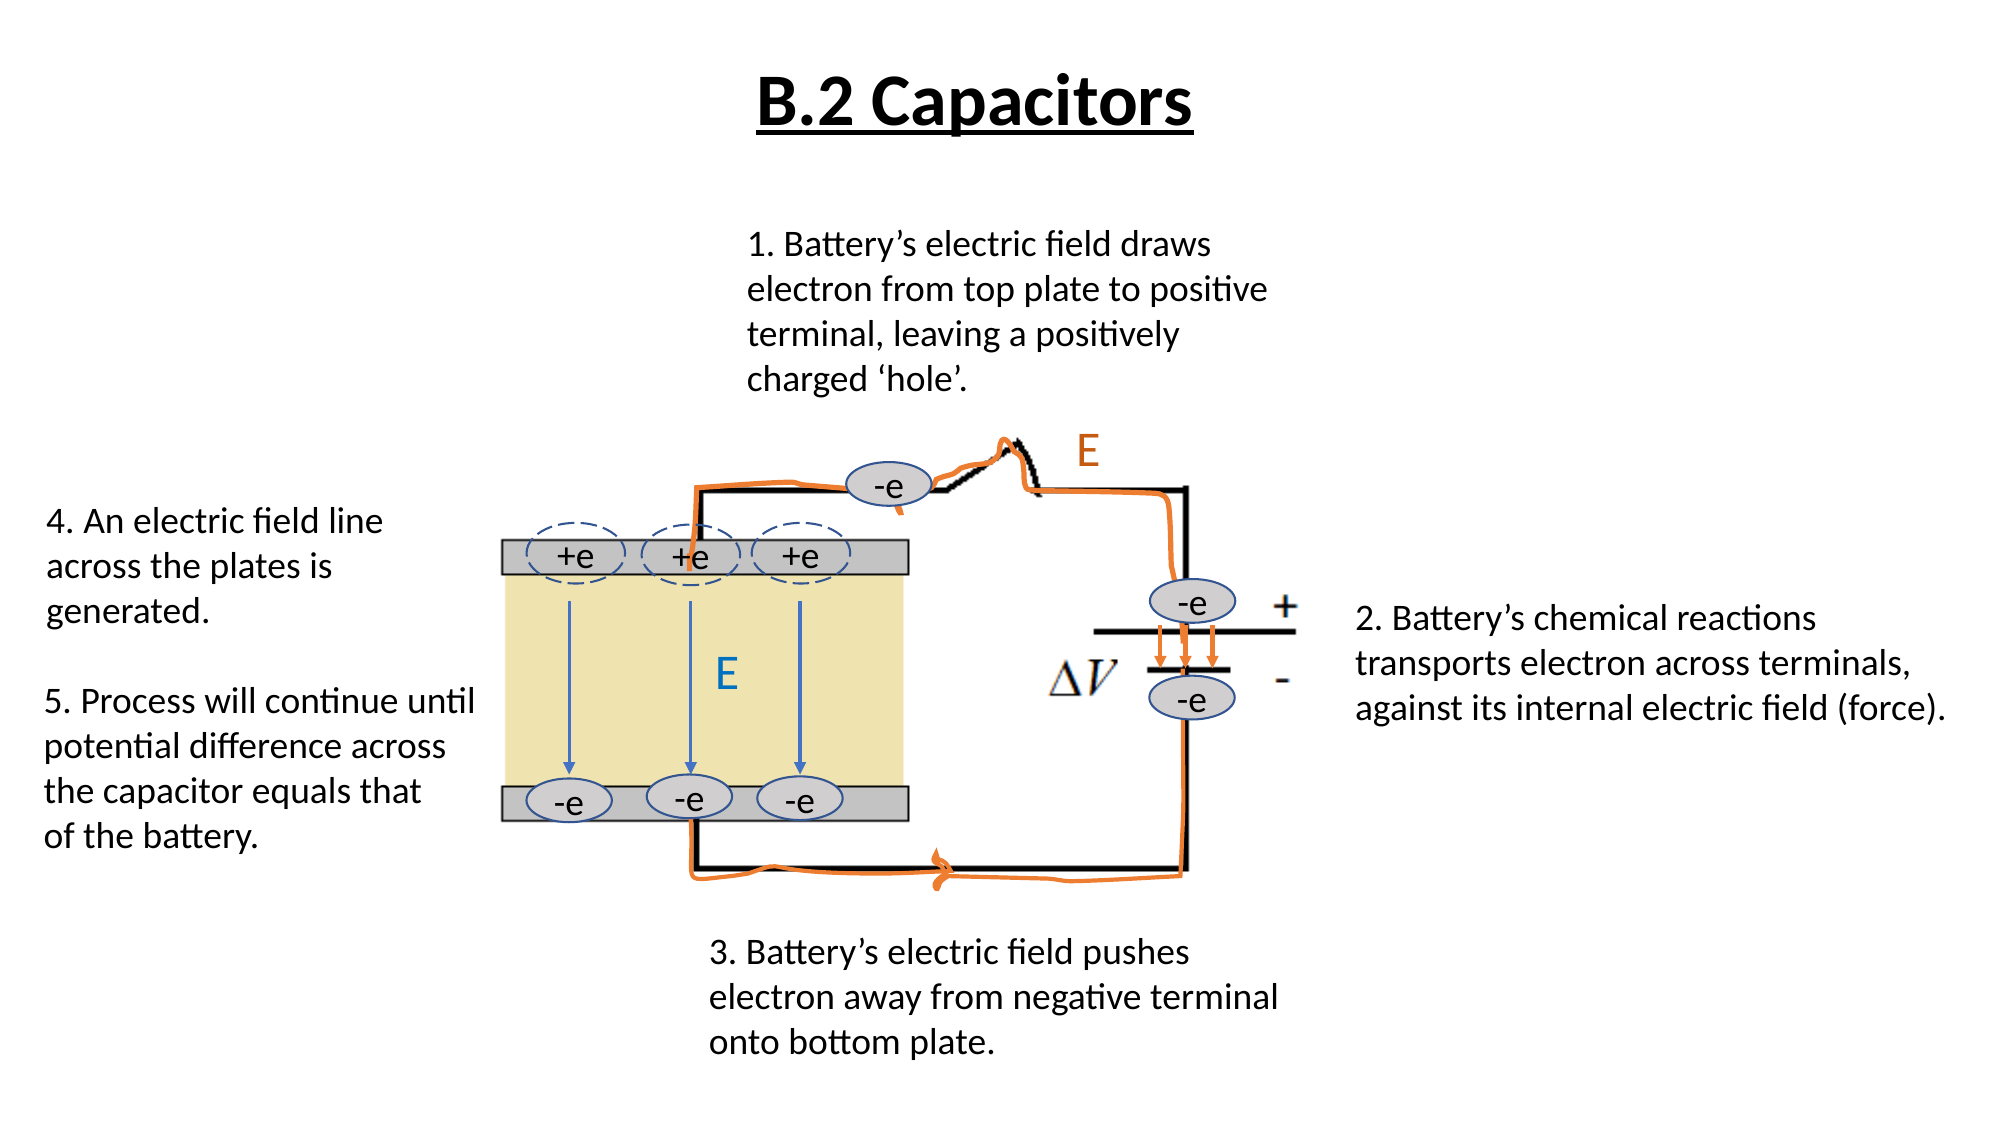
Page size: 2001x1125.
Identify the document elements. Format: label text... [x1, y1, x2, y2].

text_box 3. Battery’s electric field pushes electron away from negative terminal onto bottom plate. [694, 956, 1303, 1070]
text_box 1. Battery’s electric field draws electron from top plate to positive terminal, leaving a positively charged ‘hole’. [732, 211, 1315, 381]
text_box 5. Process will continue until potential difference across the capacitor equals that of the battery. [28, 668, 466, 864]
text_box 4. An electric field line across the plates is generated. [31, 488, 466, 639]
text_box 2. Battery’s chemical reactions transports electron across terminals, against its internal electric field (force). [1444, 585, 1969, 735]
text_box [466, 381, 1444, 956]
text_box B.2 Capacitors [741, 53, 1213, 152]
